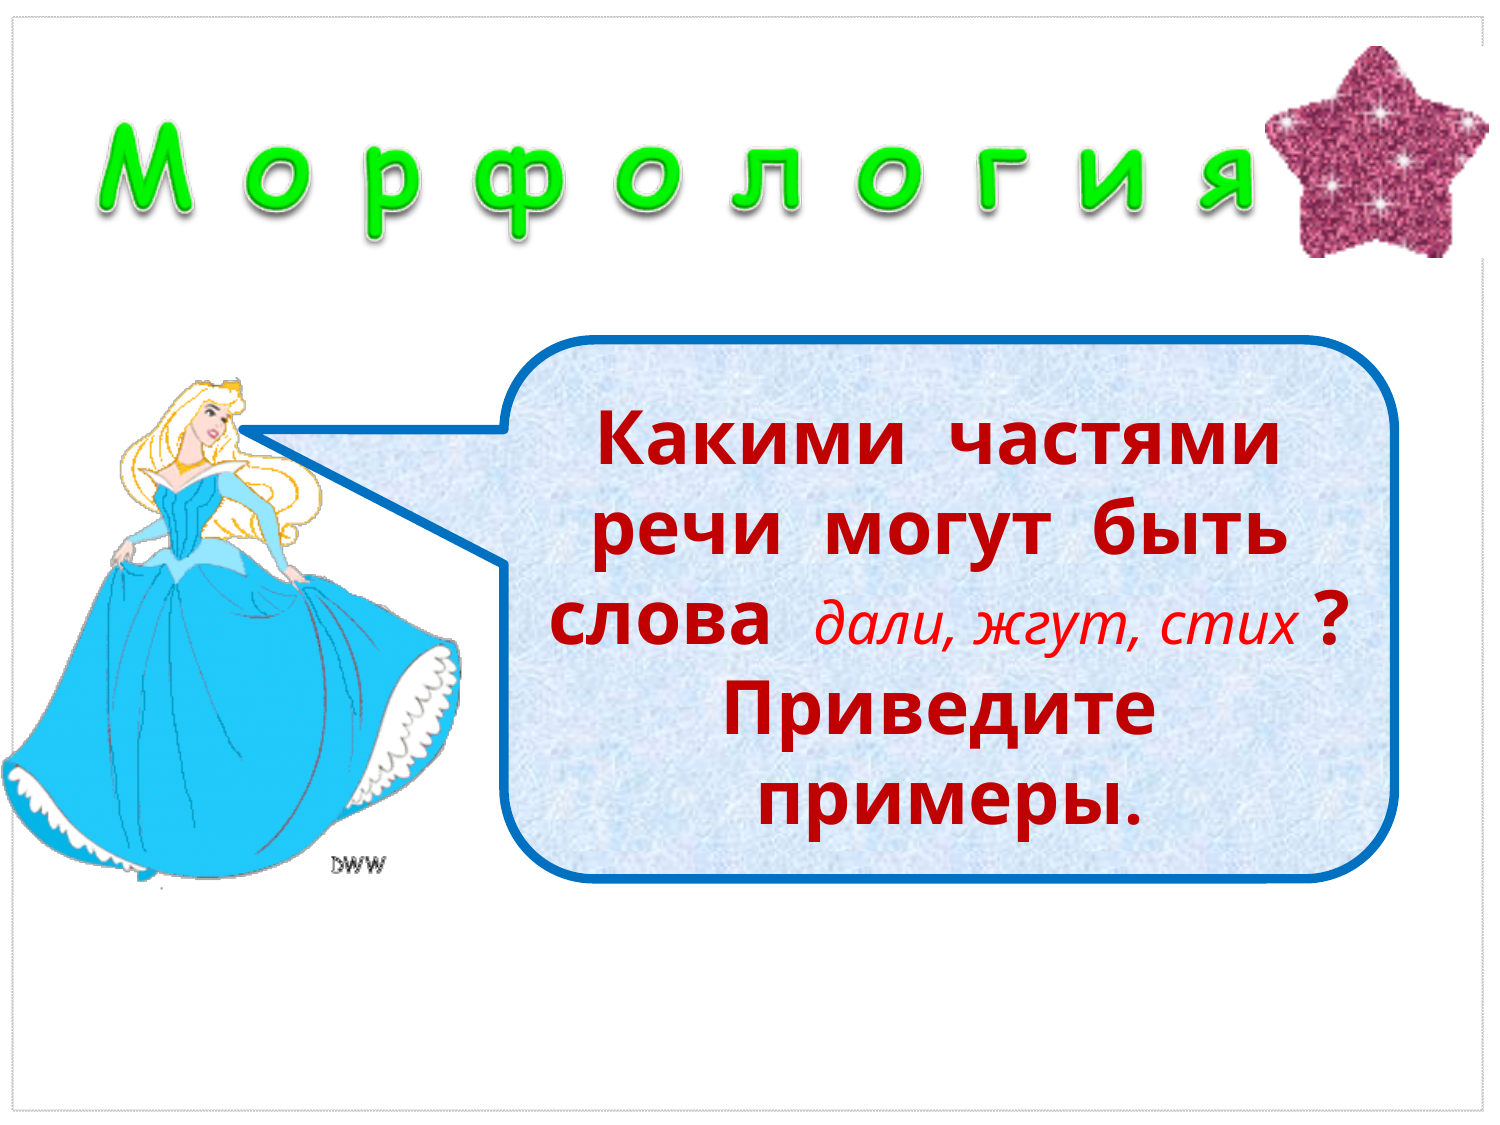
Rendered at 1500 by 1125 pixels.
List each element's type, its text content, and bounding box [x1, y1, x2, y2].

picture [0, 376, 463, 891]
picture [15, 46, 1489, 258]
text_box Какими частями речи могут быть слова дали, жгут, стих ? Приведите примеры. [466, 337, 1397, 881]
